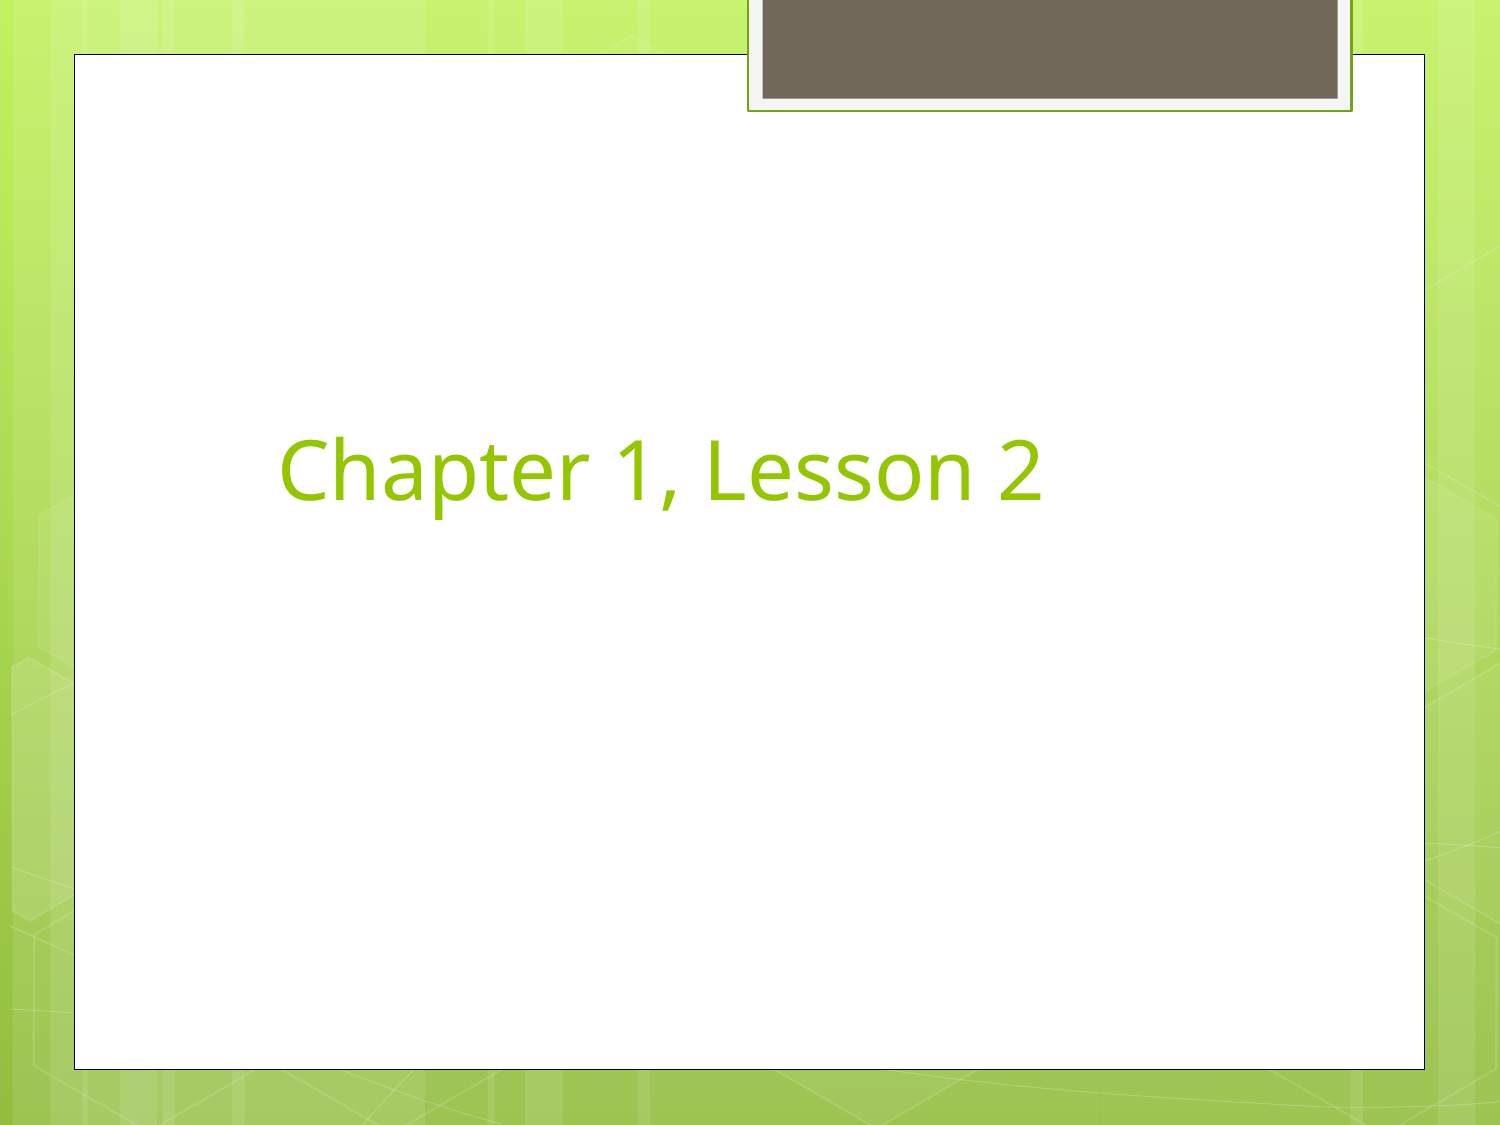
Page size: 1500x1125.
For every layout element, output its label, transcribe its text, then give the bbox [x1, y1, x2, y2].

title Chapter 1, Lesson 2 [262, 337, 1415, 525]
